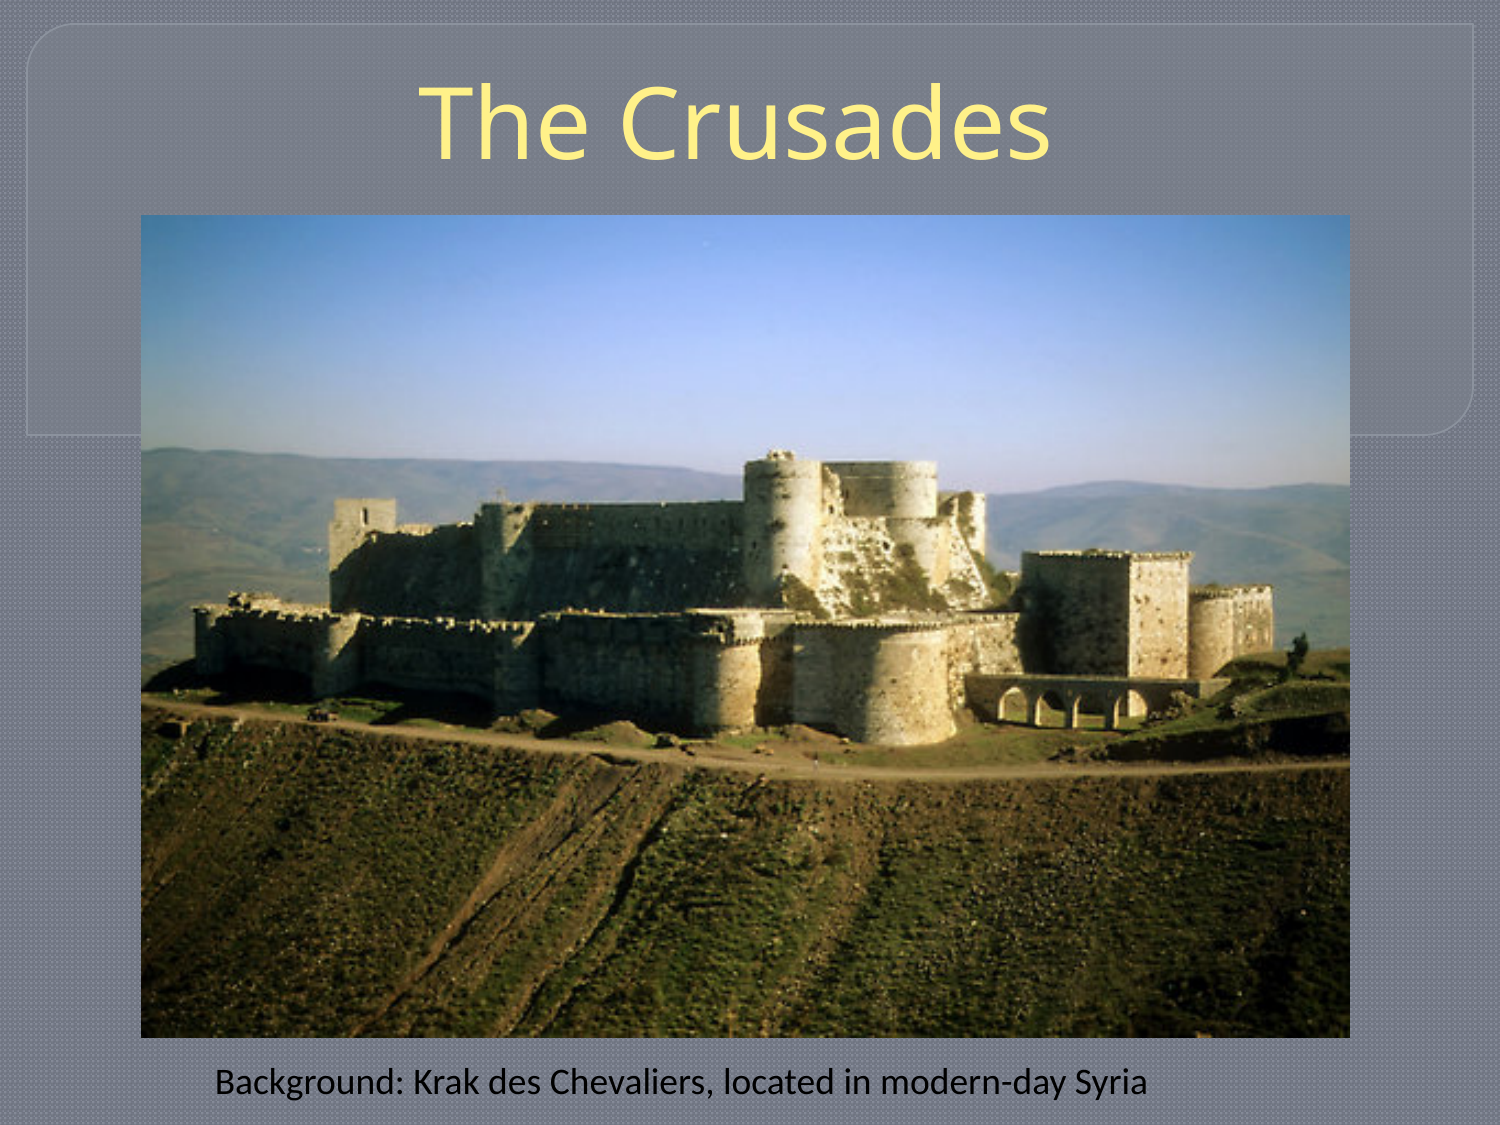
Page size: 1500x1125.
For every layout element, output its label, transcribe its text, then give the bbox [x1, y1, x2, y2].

title The Crusades [76, 12, 1427, 188]
picture [141, 215, 1351, 1038]
text_box Background: Krak des Chevaliers, located in modern-day Syria [199, 1049, 1325, 1110]
